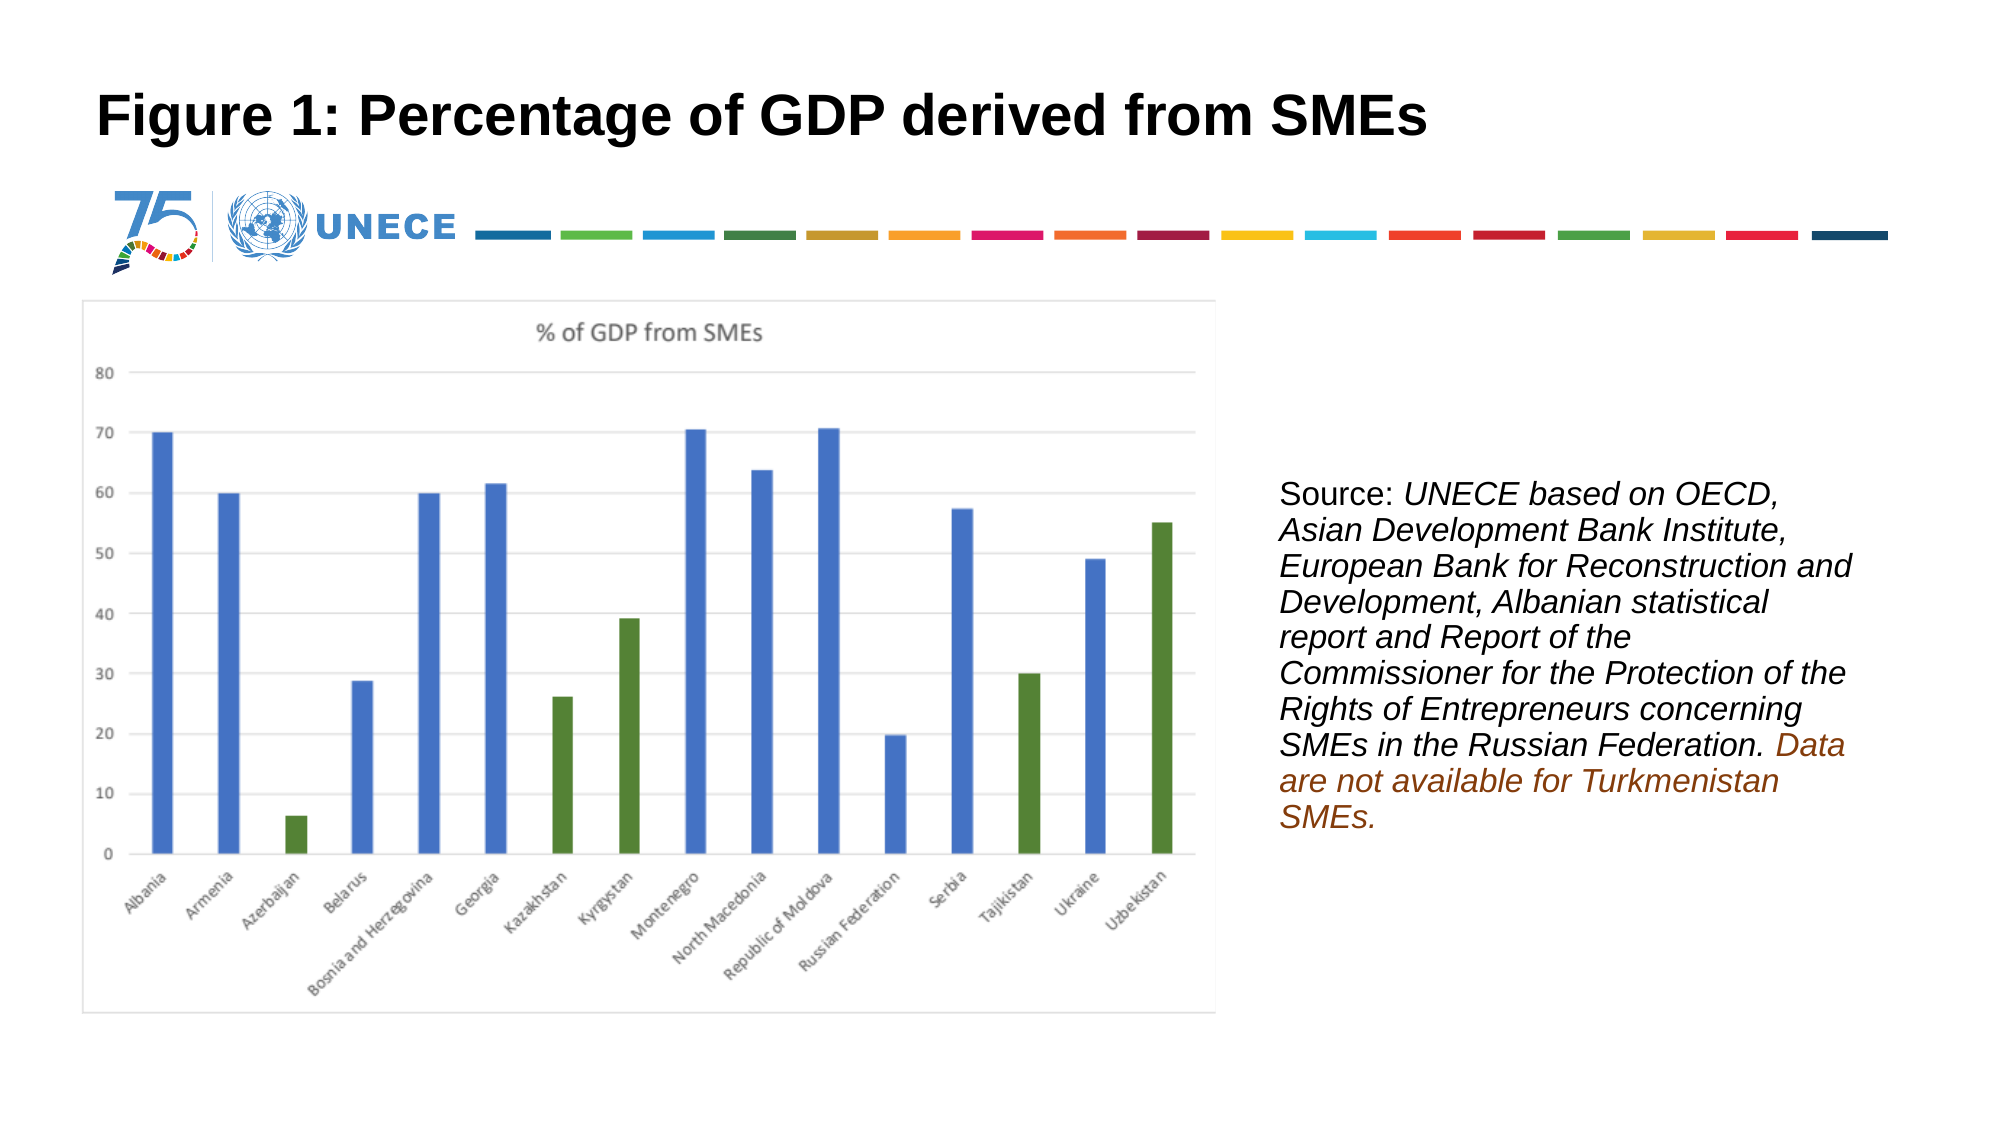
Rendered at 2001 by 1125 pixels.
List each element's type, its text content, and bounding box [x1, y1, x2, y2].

text_box Figure 1: Percentage of GDP derived from SMEs [81, 53, 1919, 235]
picture [112, 235, 455, 275]
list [81, 299, 1216, 1014]
text_box Source: UNECE based on OECD, Asian Development Bank Institute, European Bank for Reconstruction and Development, Albanian statistical report and Report of the Commissioner for the Protection of the Rights of Entrepreneurs concerning SMEs in the Russian Federation. Data are not available for Turkmenistan SMEs. [1264, 331, 1870, 981]
